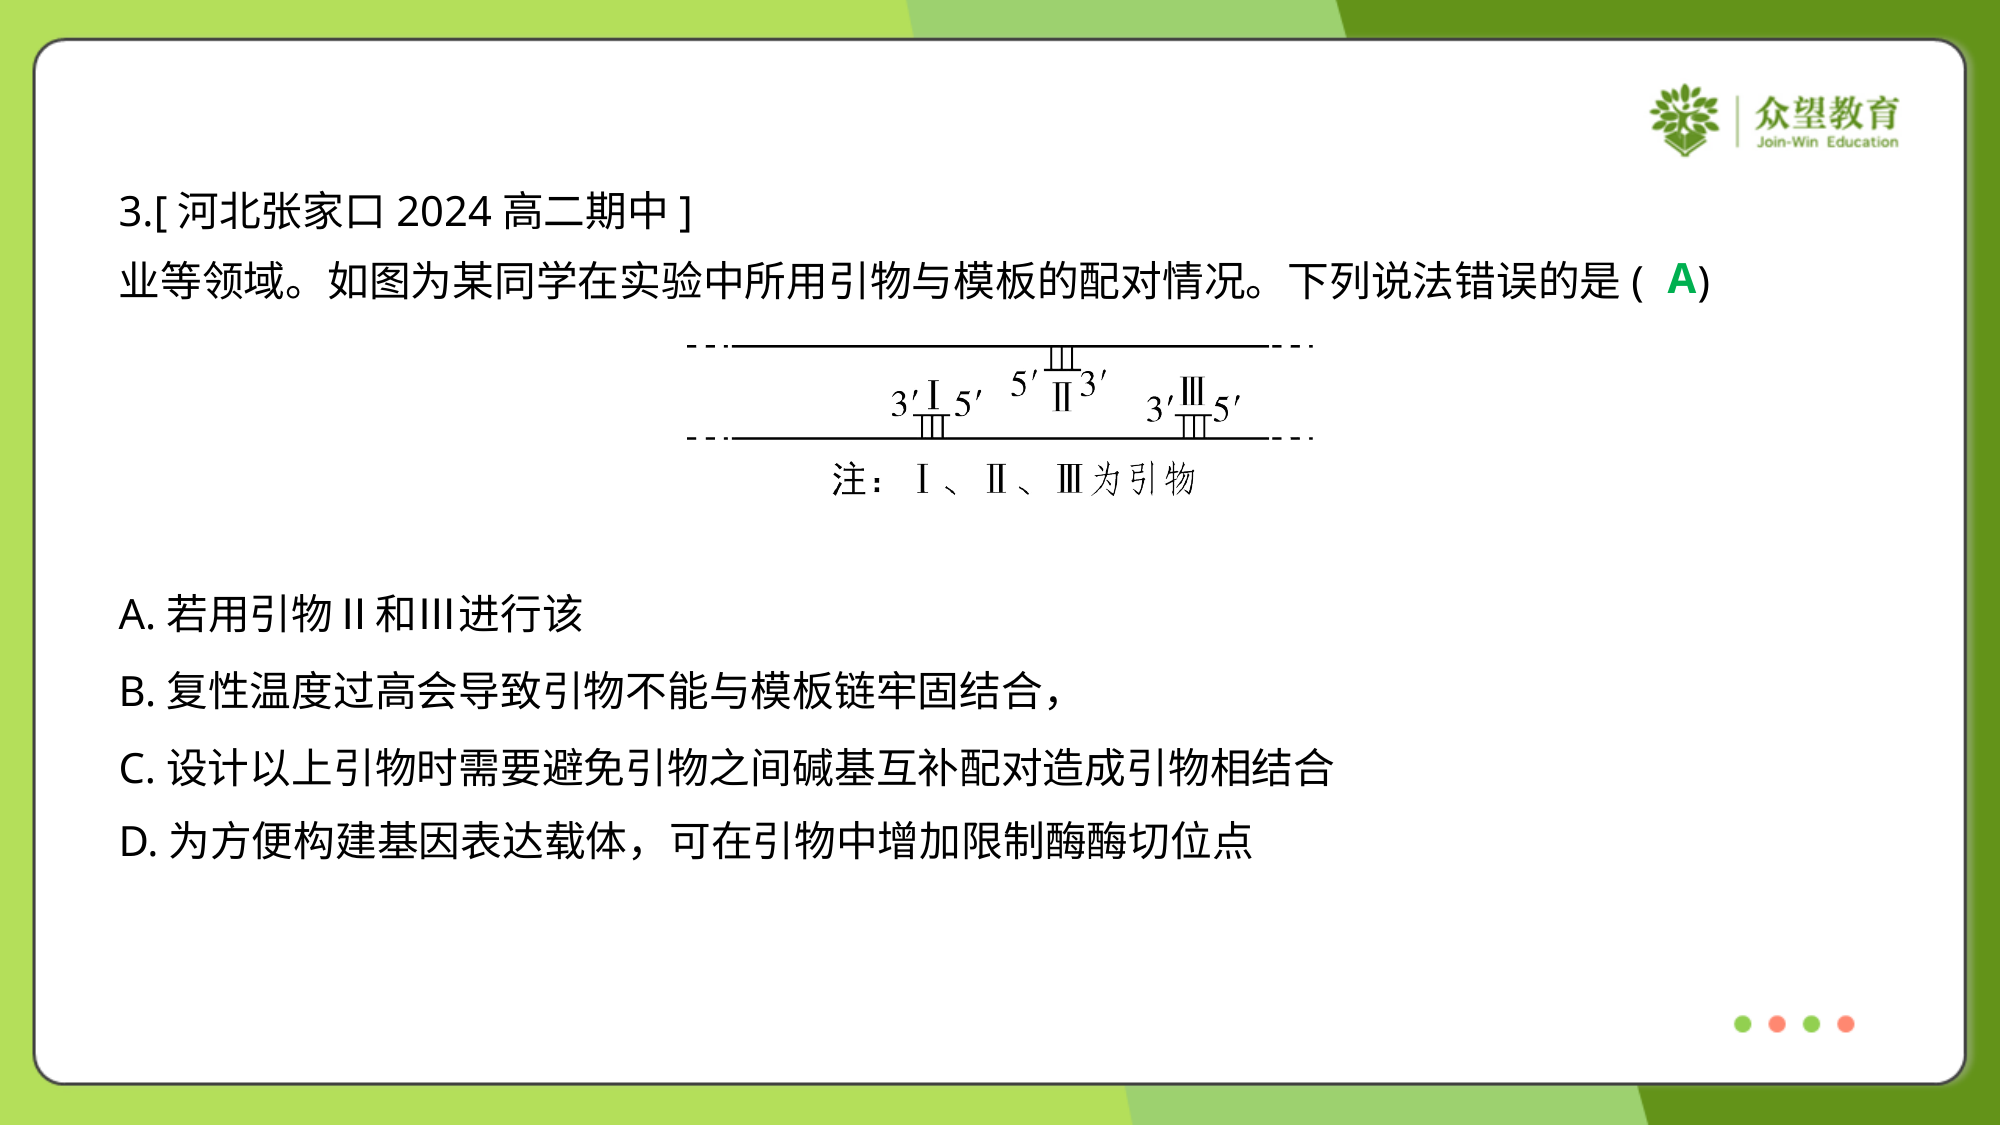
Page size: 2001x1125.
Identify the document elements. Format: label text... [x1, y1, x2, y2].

text_box A [1651, 231, 1713, 296]
picture [0, 0, 2000, 1125]
